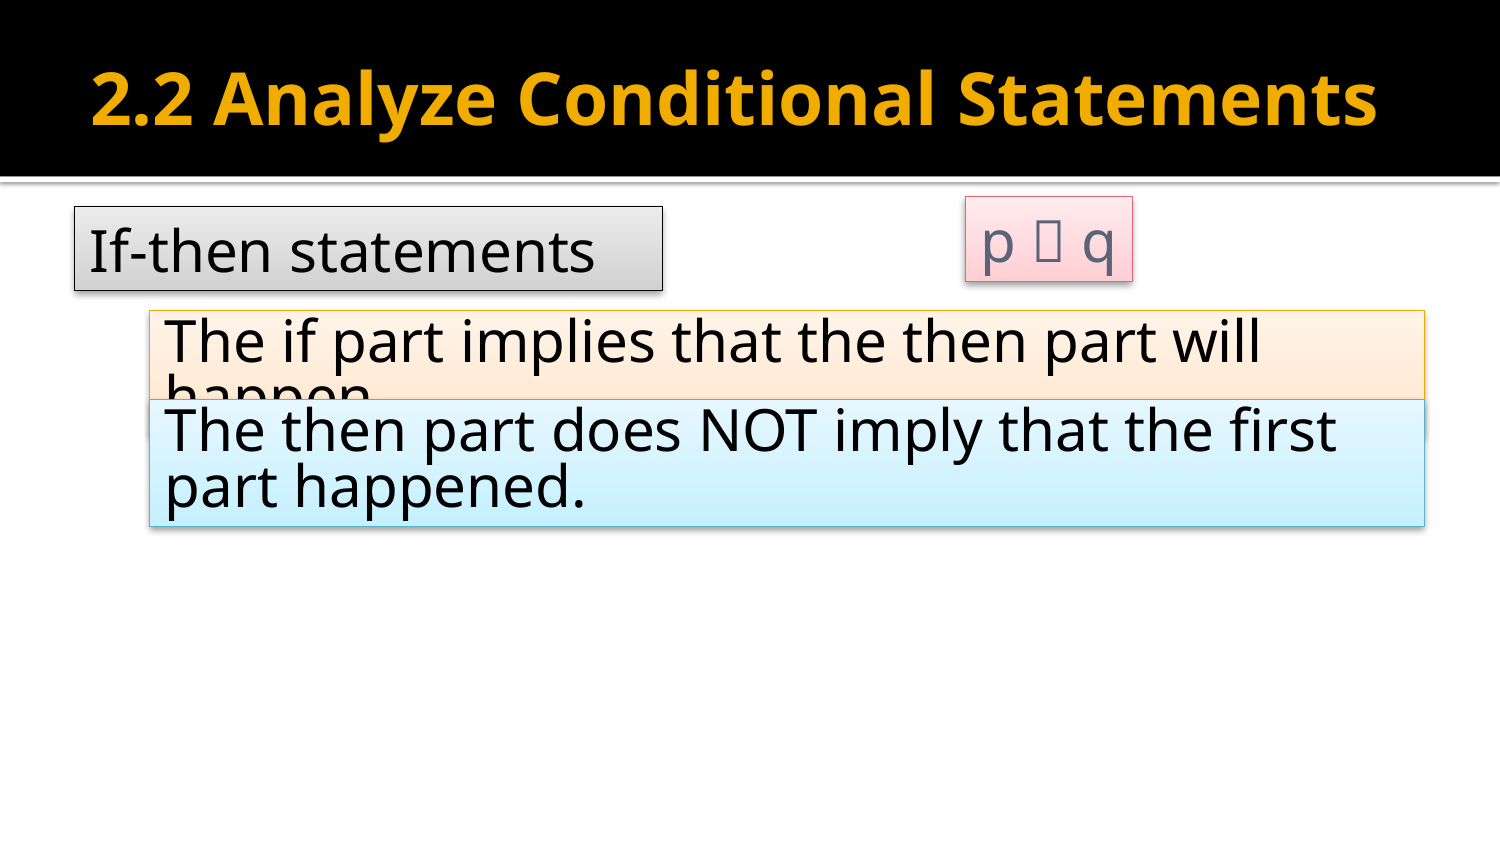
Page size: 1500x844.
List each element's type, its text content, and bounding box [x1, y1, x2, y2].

text_box The if part implies that the then part will happen. [149, 310, 1425, 399]
text_box p  q [965, 196, 1133, 282]
text_box The then part does NOT imply that the first part happened. [149, 399, 1425, 527]
text_box If-then statements [74, 206, 663, 291]
title 2.2 Analyze Conditional Statements [75, 19, 1425, 174]
